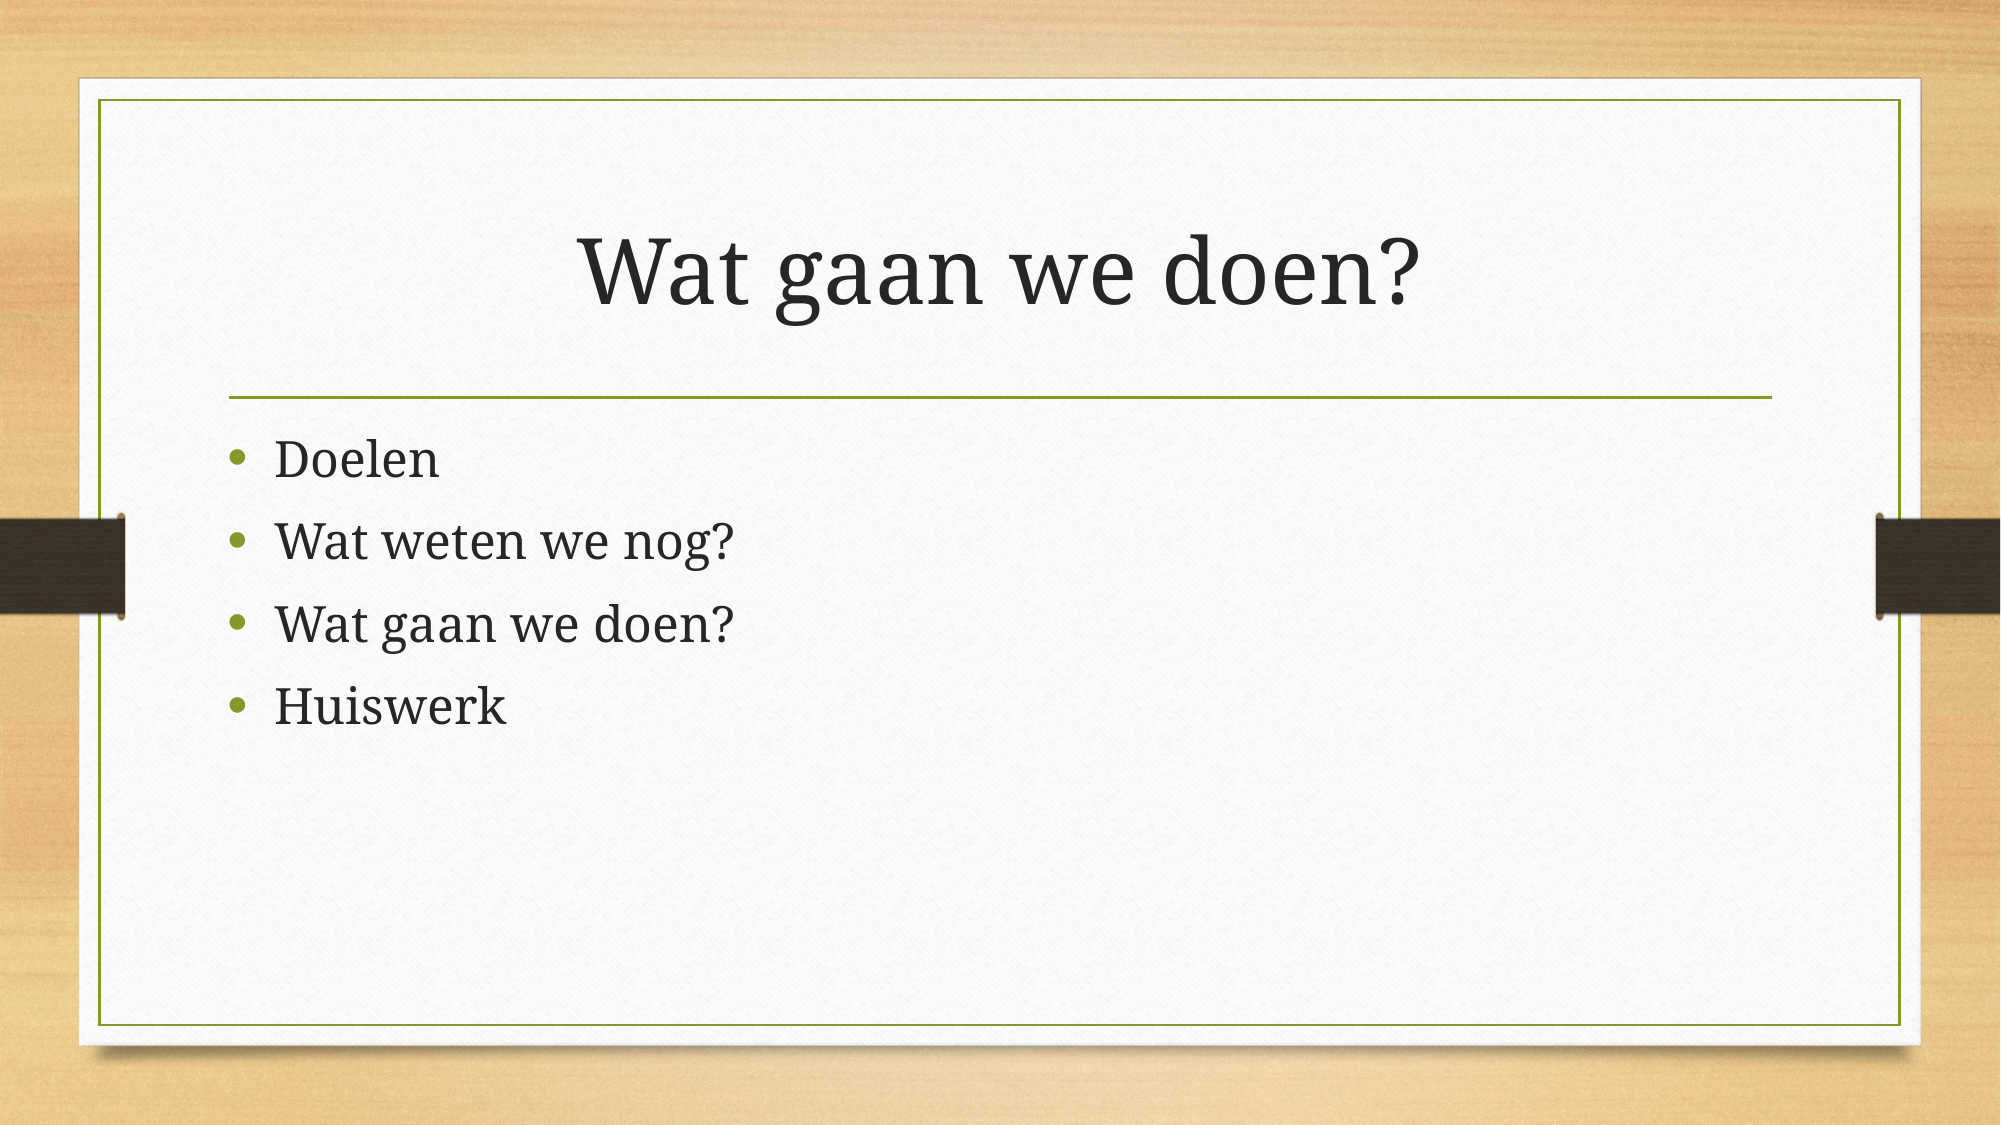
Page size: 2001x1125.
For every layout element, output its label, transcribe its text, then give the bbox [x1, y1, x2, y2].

list Doelen Wat weten we nog? Wat gaan we doen? Huiswerk [212, 419, 1788, 964]
picture [0, 0, 2001, 1125]
title Wat gaan we doen? [212, 161, 1788, 375]
